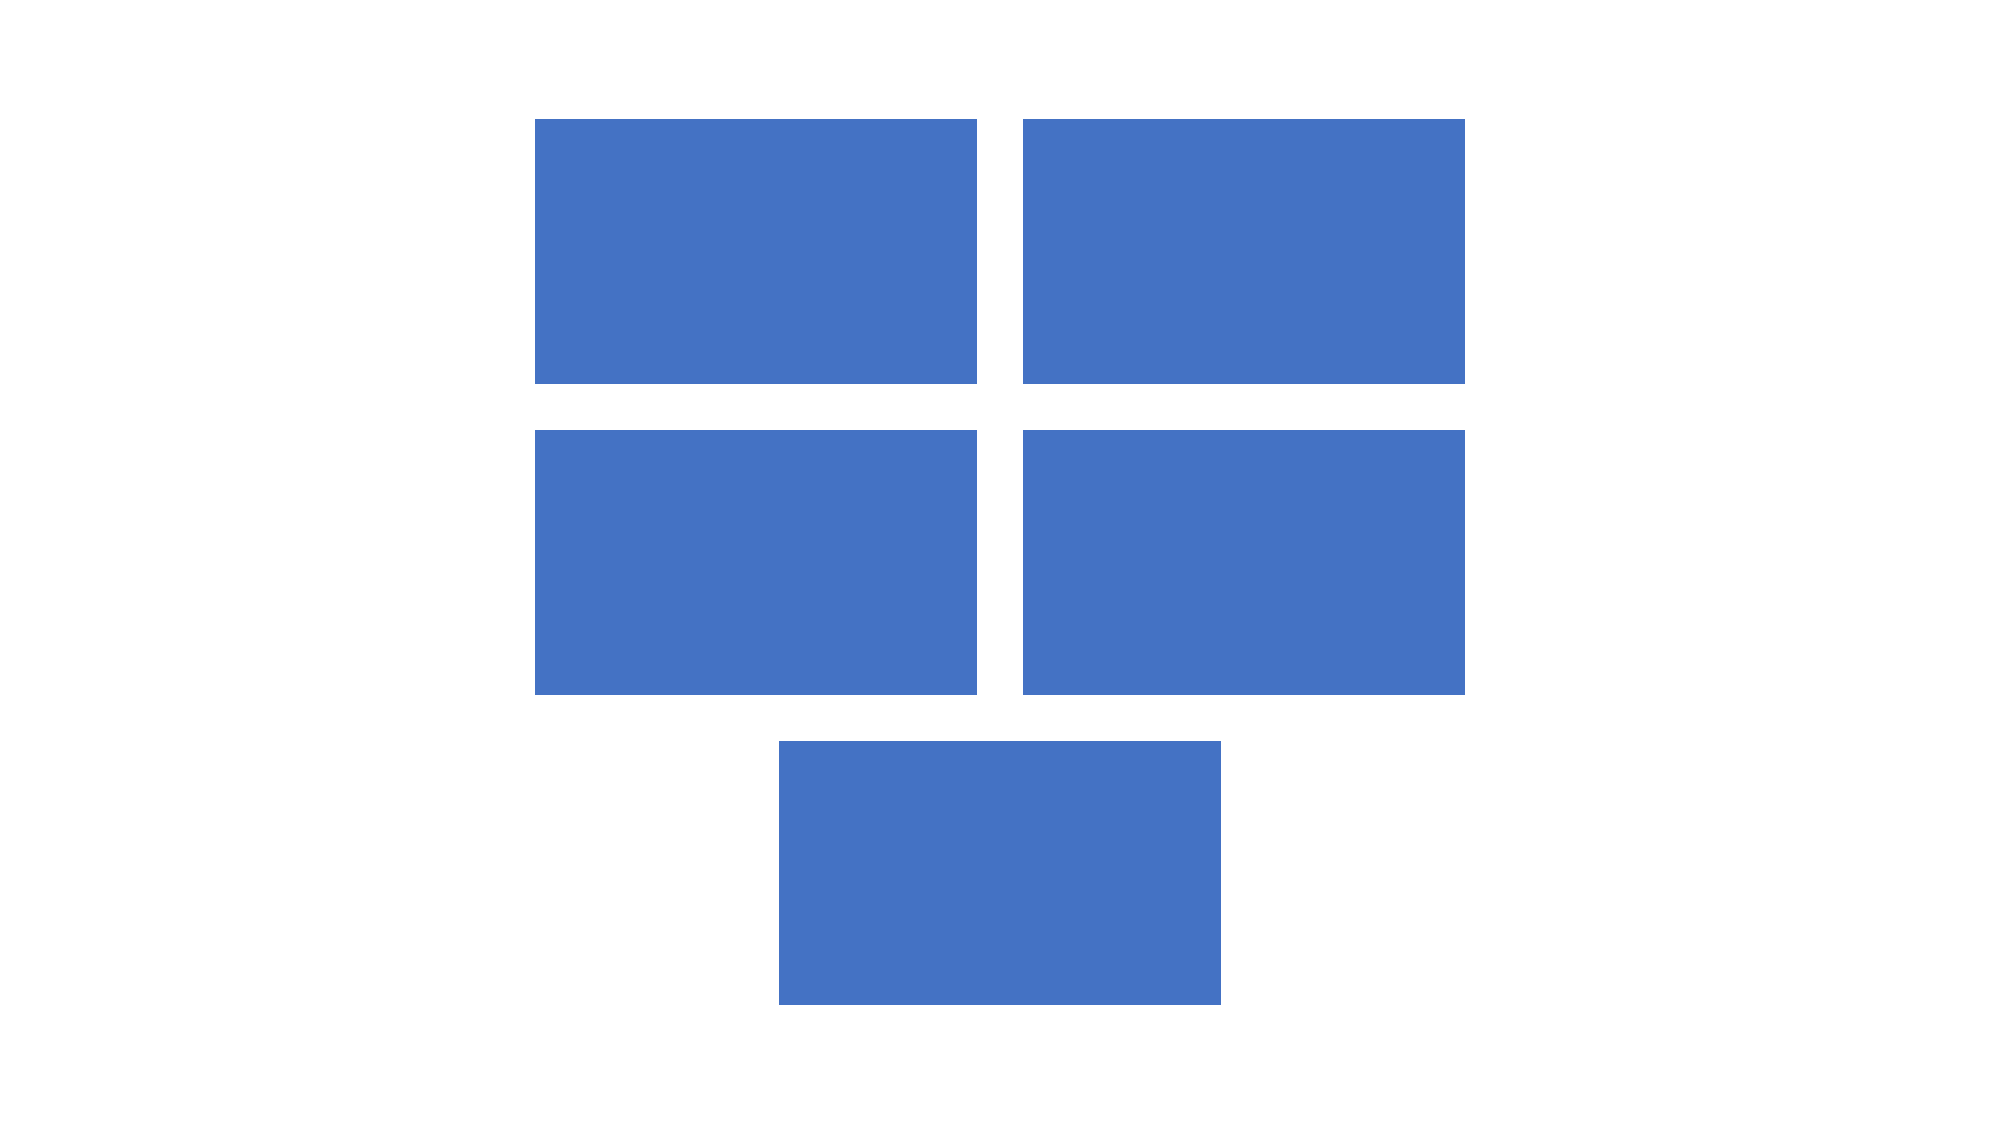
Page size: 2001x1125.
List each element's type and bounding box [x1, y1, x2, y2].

text_box [333, 117, 1667, 1007]
